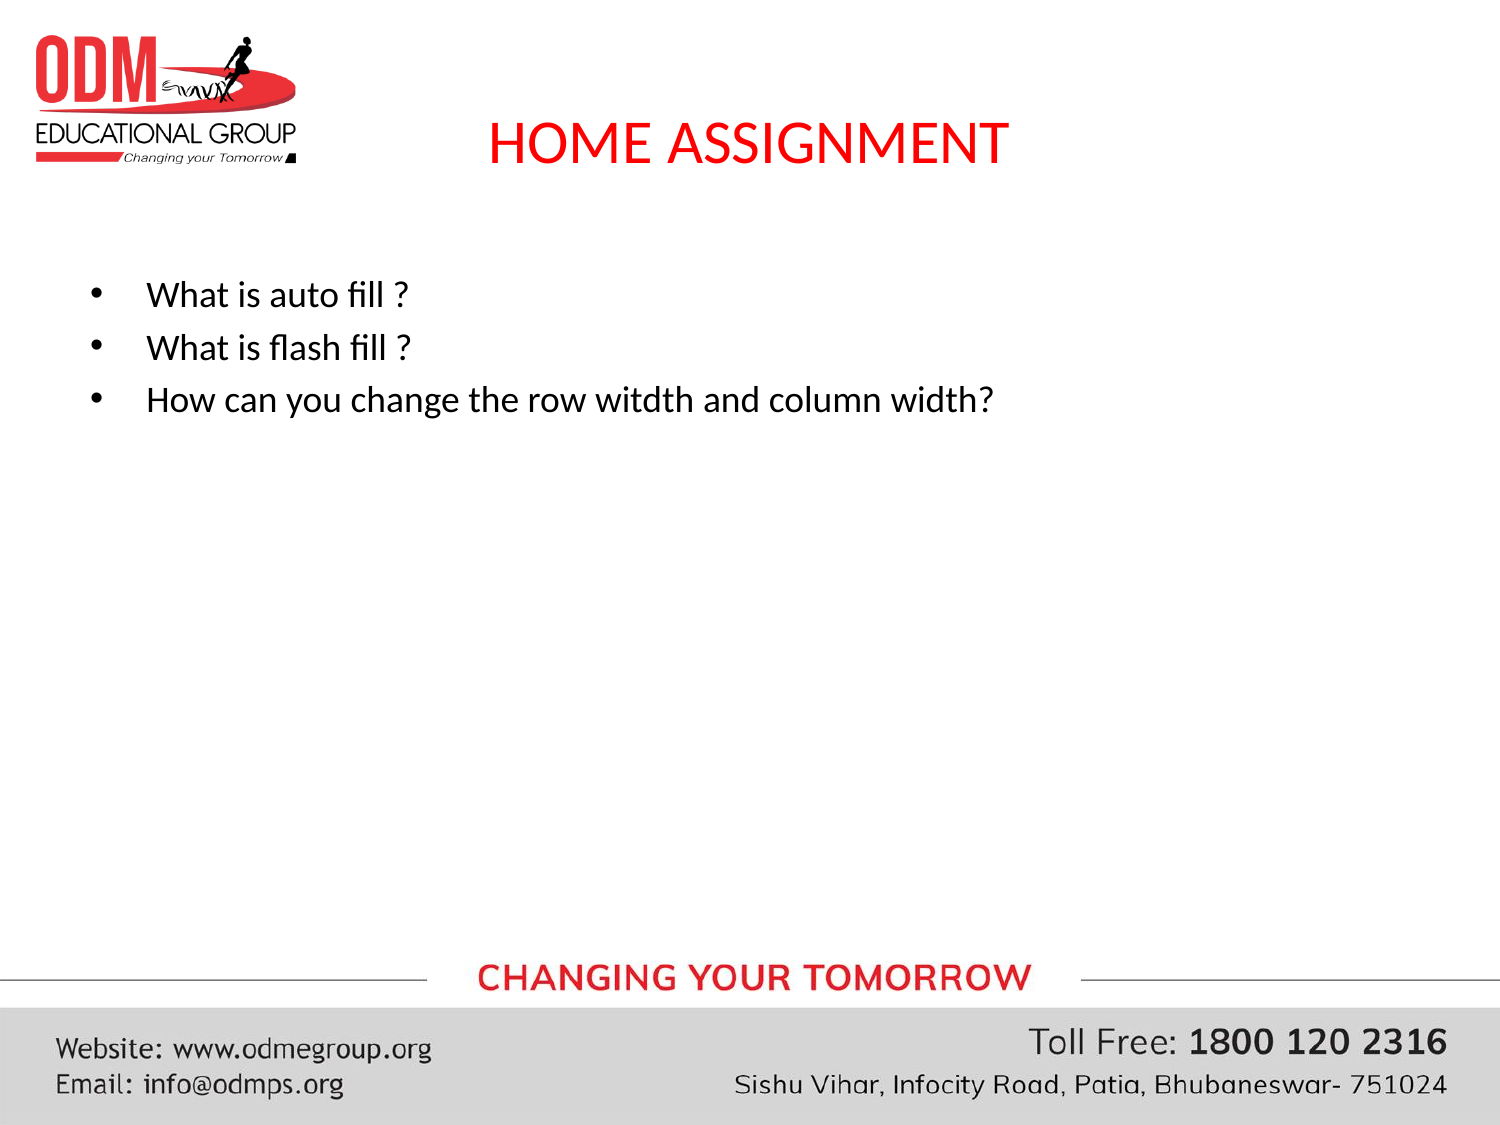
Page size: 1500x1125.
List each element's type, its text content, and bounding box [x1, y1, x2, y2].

title HOME ASSIGNMENT [75, 45, 1425, 233]
picture [36, 35, 296, 164]
list What is auto fill ? What is flash fill ? How can you change the row witdth and column width? [75, 262, 1425, 1005]
picture [0, 900, 1500, 1125]
